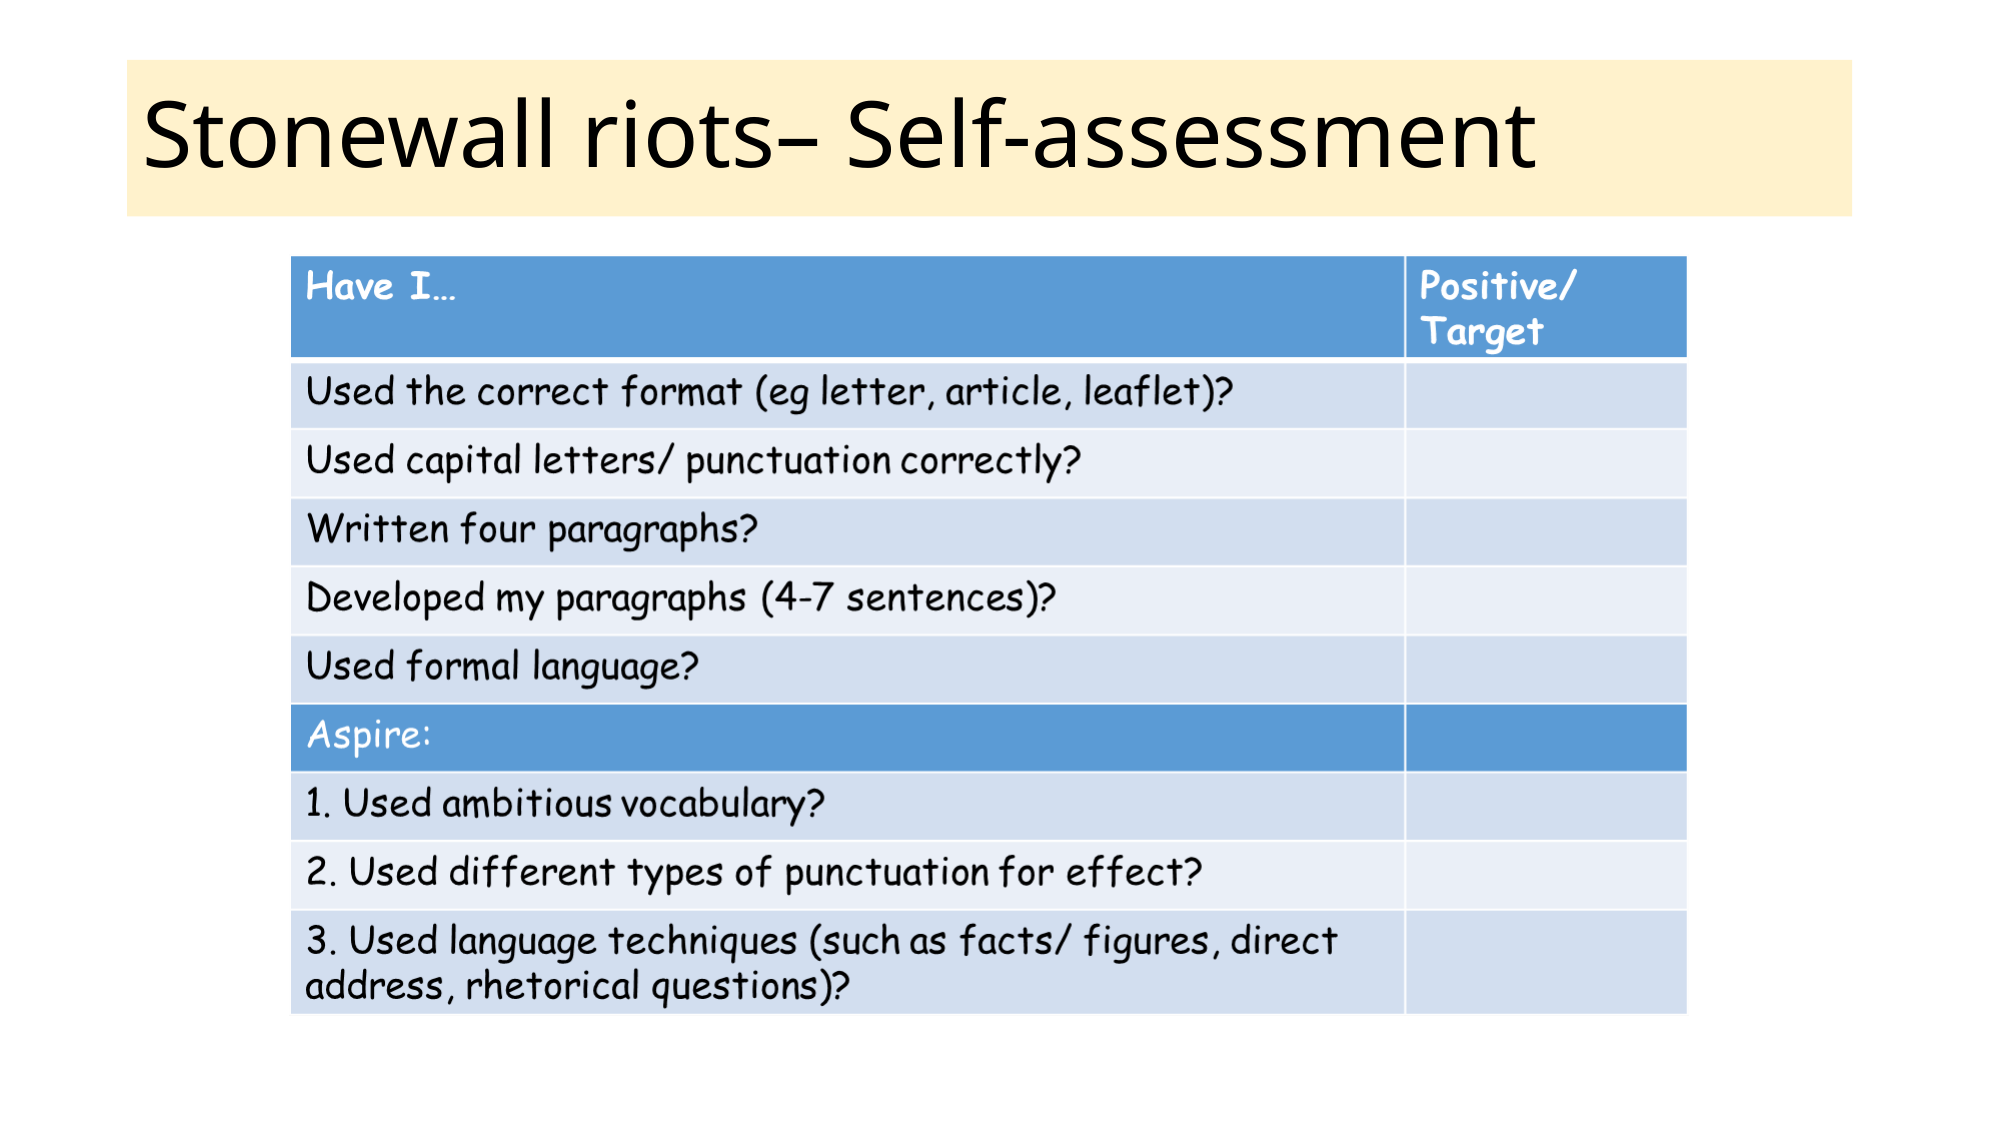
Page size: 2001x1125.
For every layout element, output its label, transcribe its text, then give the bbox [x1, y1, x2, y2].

picture [287, 251, 1692, 1032]
title Stonewall riots– Self-assessment [127, 59, 1853, 217]
